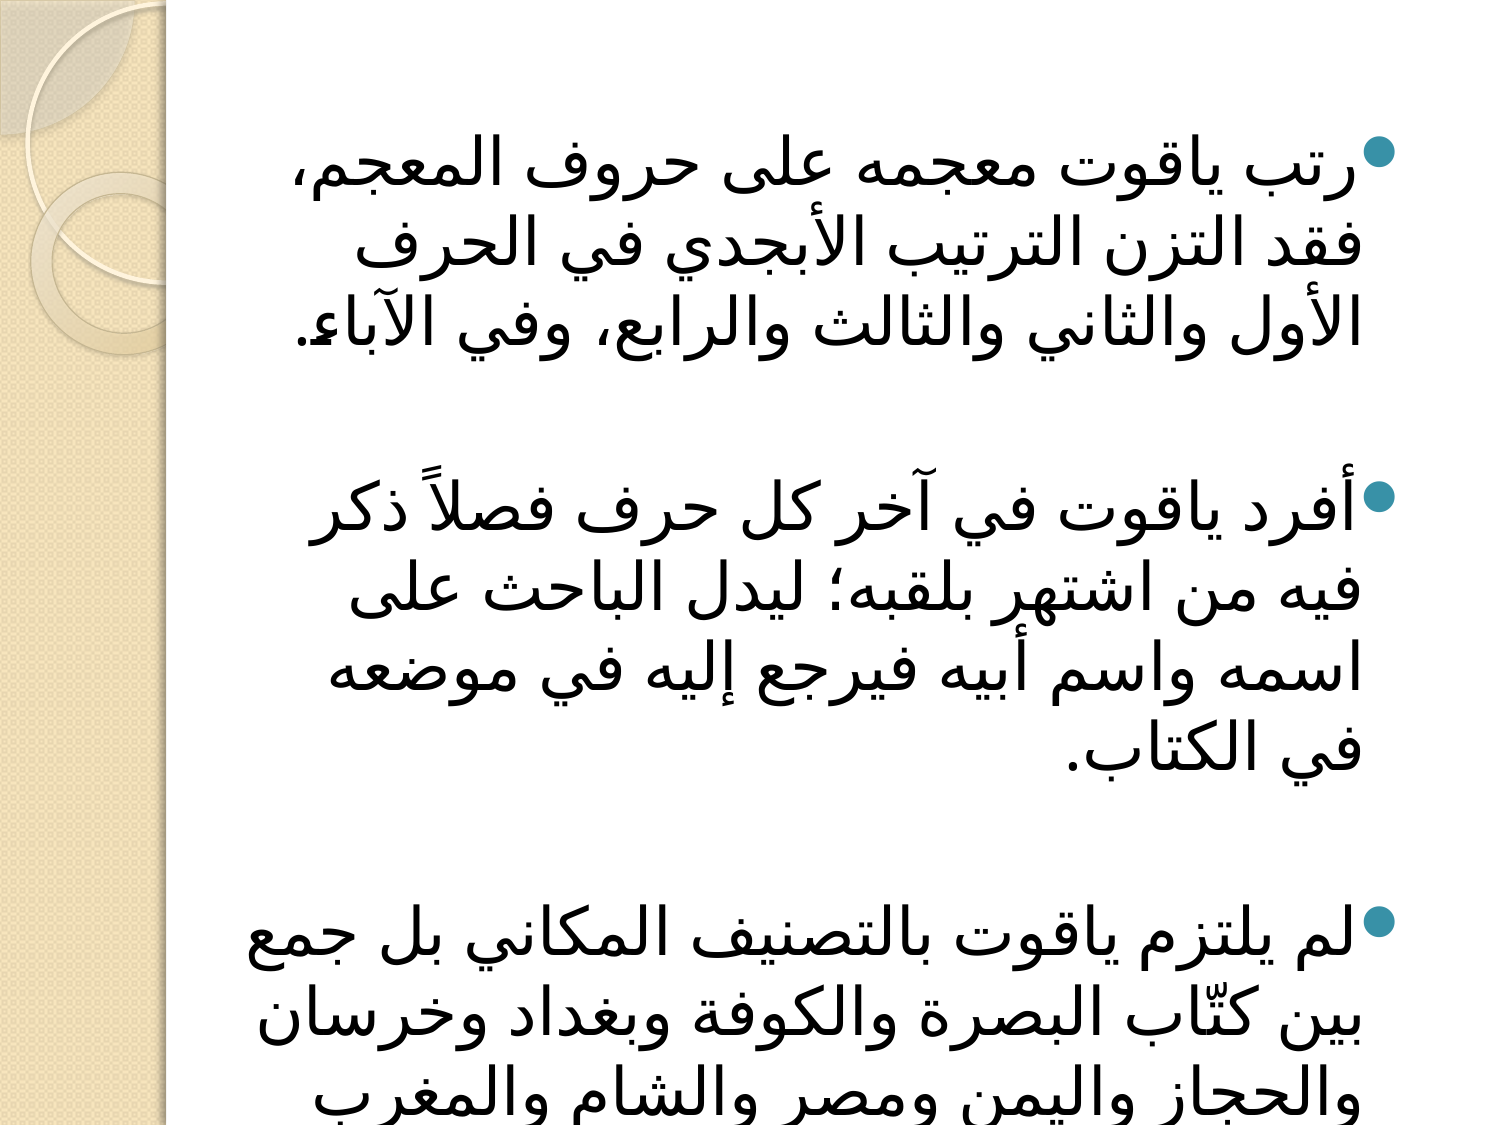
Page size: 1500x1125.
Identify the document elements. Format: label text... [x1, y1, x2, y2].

list رتب ياقوت معجمه على حروف المعجم، فقد التزن الترتيب الأبجدي في الحرف الأول والثاني والثالث والرابع، وفي الآباء. أفرد ياقوت في آخر كل حرف فصلاً ذكر فيه من اشتهر بلقبه؛ ليدل الباحث على اسمه واسم أبيه فيرجع إليه في موضعه في الكتاب. لم يلتزم ياقوت بالتصنيف المكاني بل جمع بين كتّاب البصرة والكوفة وبغداد وخرسان والحجاز واليمن ومصر والشام والمغرب على الترتيب الأبجدي. [210, 111, 1441, 1090]
